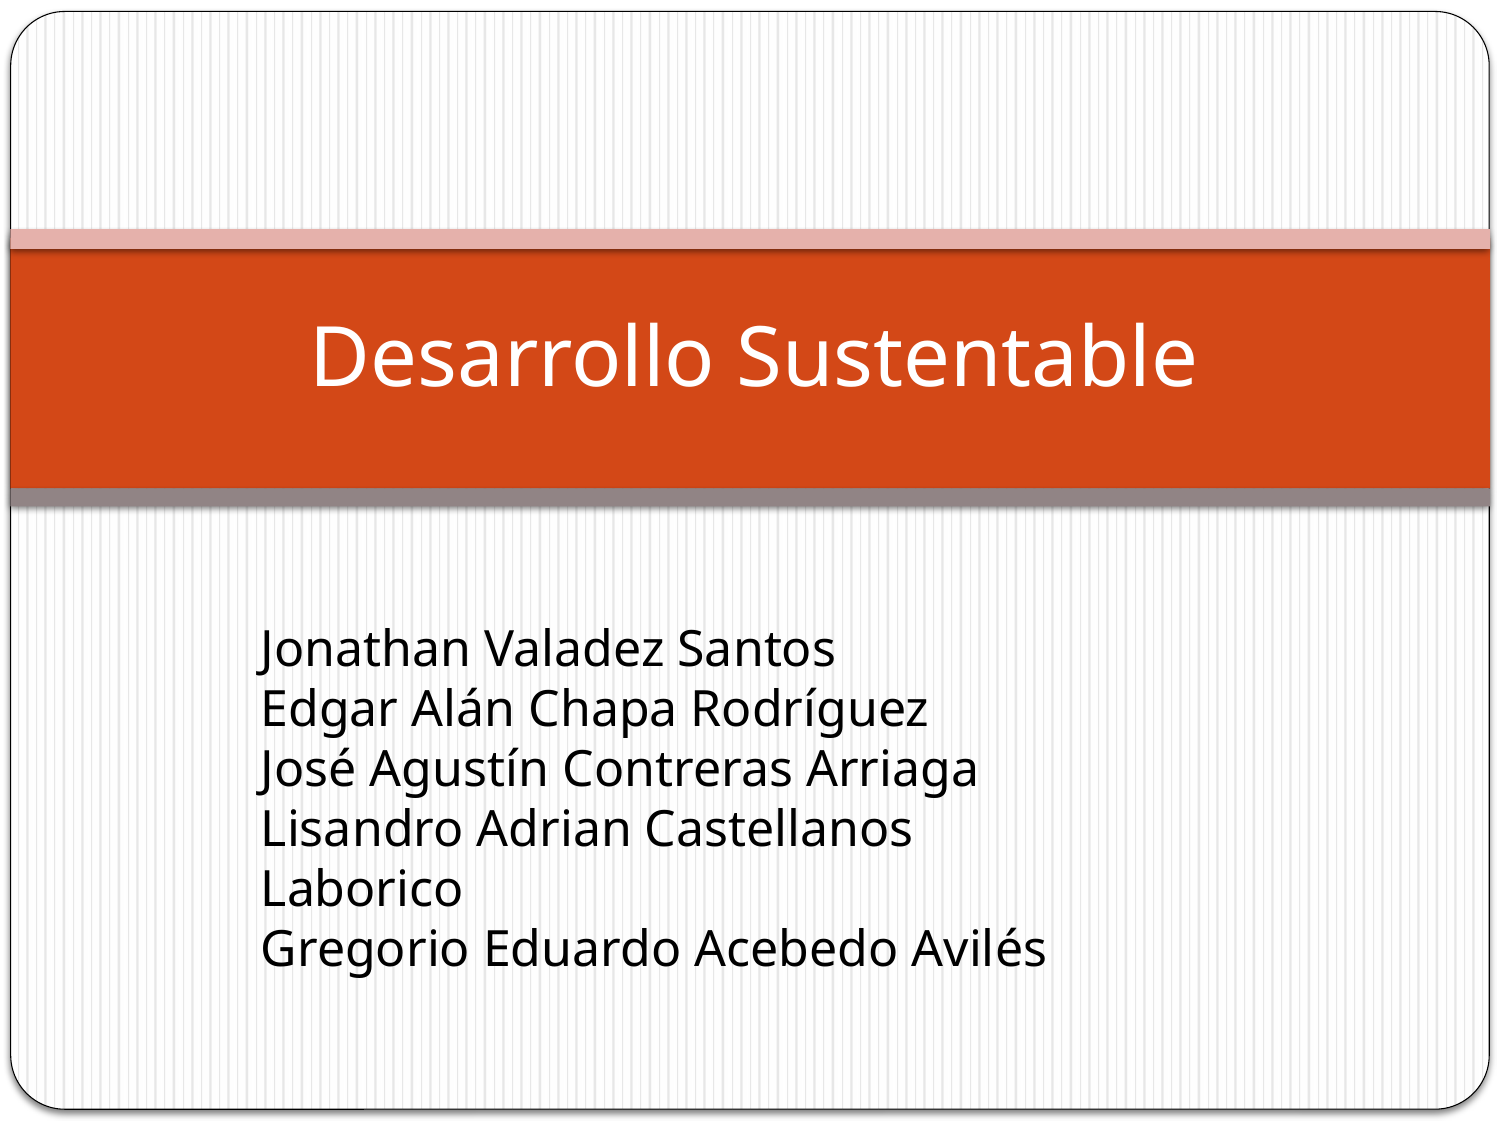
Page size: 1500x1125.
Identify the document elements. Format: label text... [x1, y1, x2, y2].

text_box Jonathan Valadez Santos Edgar Alán Chapa Rodríguez José Agustín Contreras Arriaga Lisandro Adrian Castellanos Laborico Gregorio Eduardo Acebedo Avilés [246, 609, 1067, 985]
title Desarrollo Sustentable [117, 281, 1393, 432]
